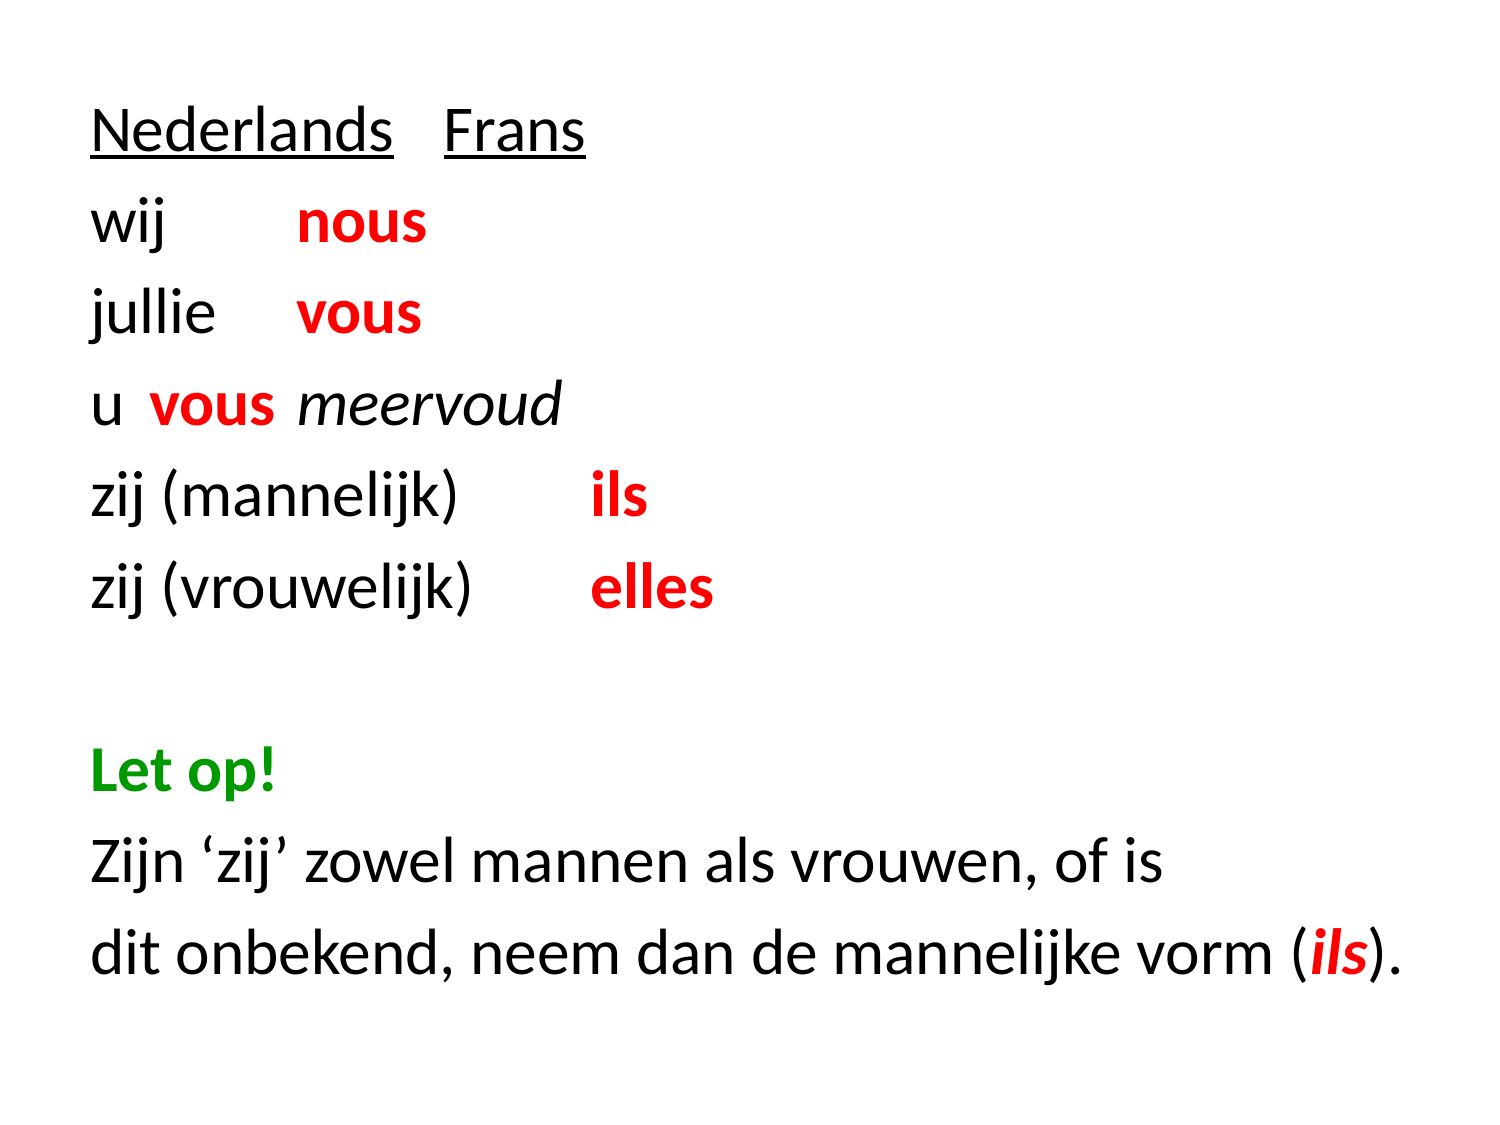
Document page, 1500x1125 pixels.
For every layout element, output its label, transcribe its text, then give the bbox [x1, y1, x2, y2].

list Nederlands Frans wij nous jullie vous u vous meervoud zij (mannelijk) ils zij (vrouwelijk) elles Let op! Zijn ‘zij’ zowel mannen als vrouwen, of is dit onbekend, neem dan de mannelijke vorm (ils). [75, 78, 1425, 1005]
